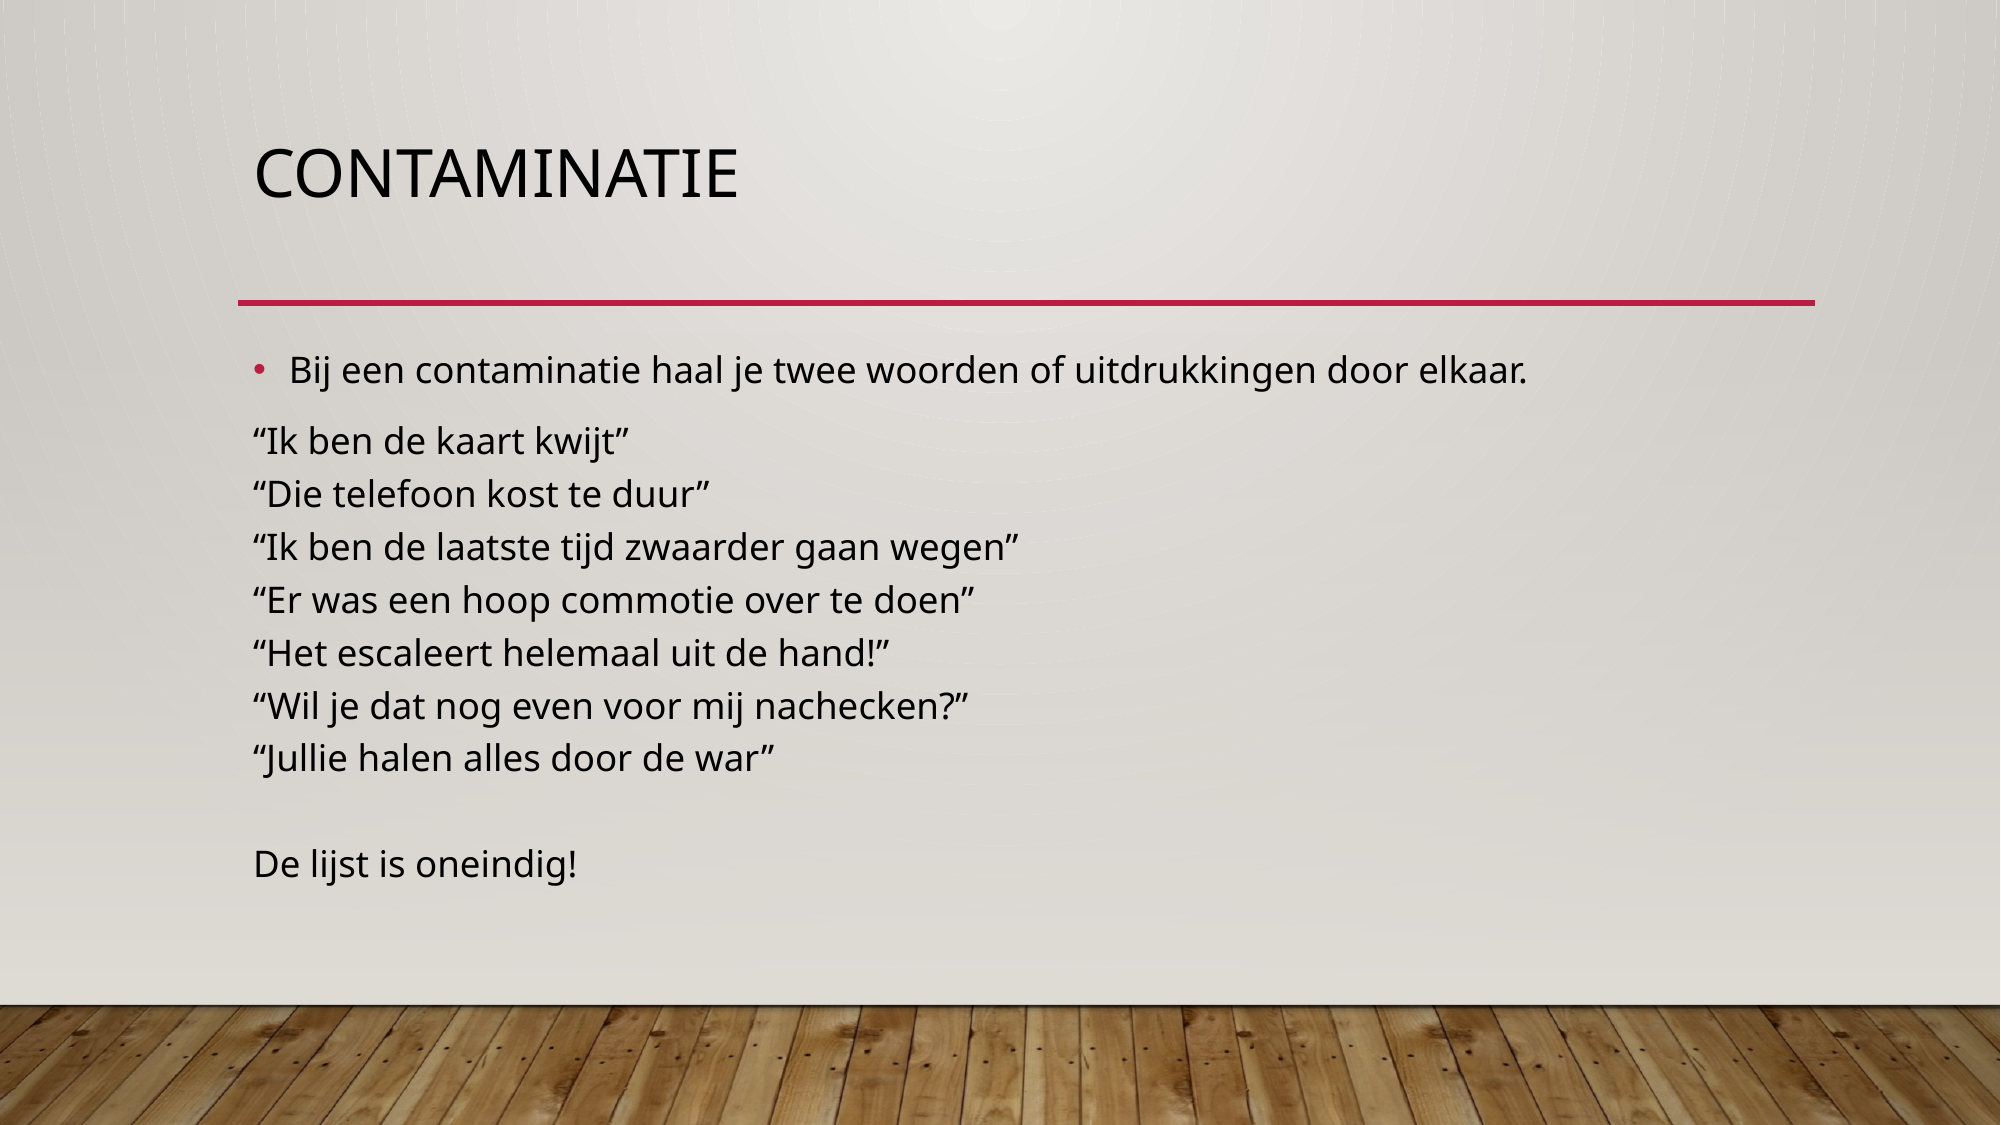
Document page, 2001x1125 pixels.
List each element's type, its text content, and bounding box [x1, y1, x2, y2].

picture [0, 1005, 2000, 1125]
title Contaminatie [238, 131, 1814, 305]
list Bij een contaminatie haal je twee woorden of uitdrukkingen door elkaar. “Ik ben de kaart kwijt” “Die telefoon kost te duur” “Ik ben de laatste tijd zwaarder gaan wegen” “Er was een hoop commotie over te doen” “Het escaleert helemaal uit de hand!” “Wil je dat nog even voor mij nachecken?” “Jullie halen alles door de war” De lijst is oneindig! [238, 330, 1814, 897]
